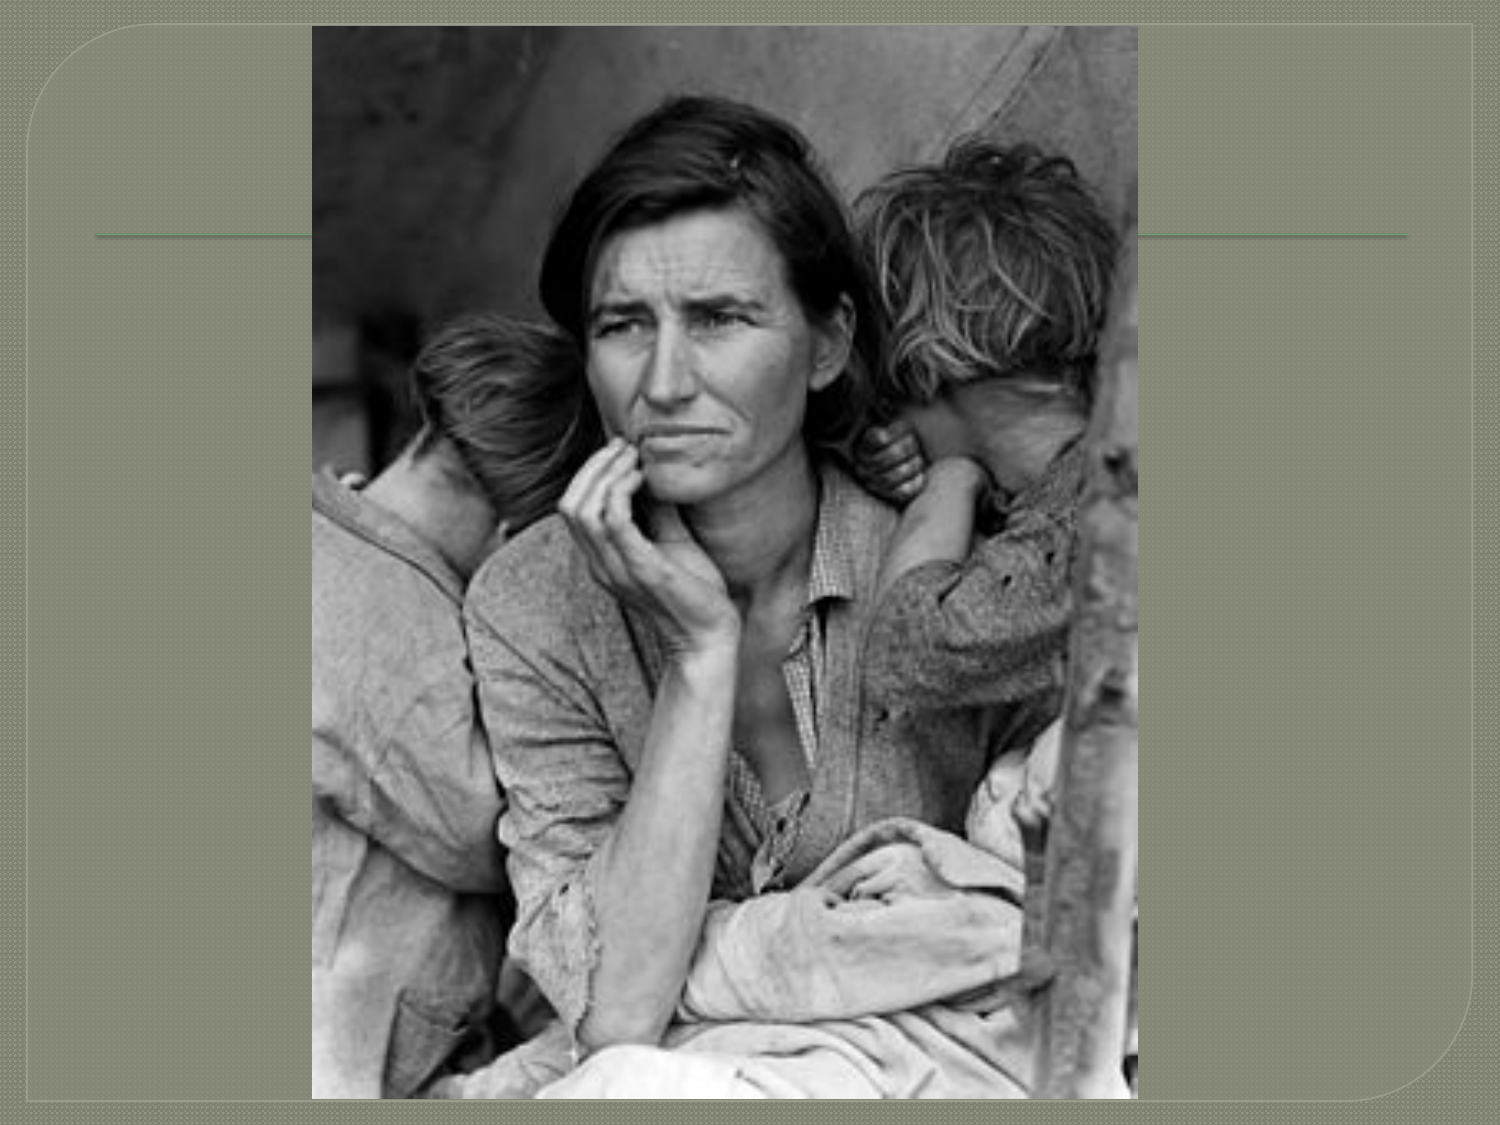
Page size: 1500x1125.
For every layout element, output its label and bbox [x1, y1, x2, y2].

list [312, 26, 1138, 1099]
